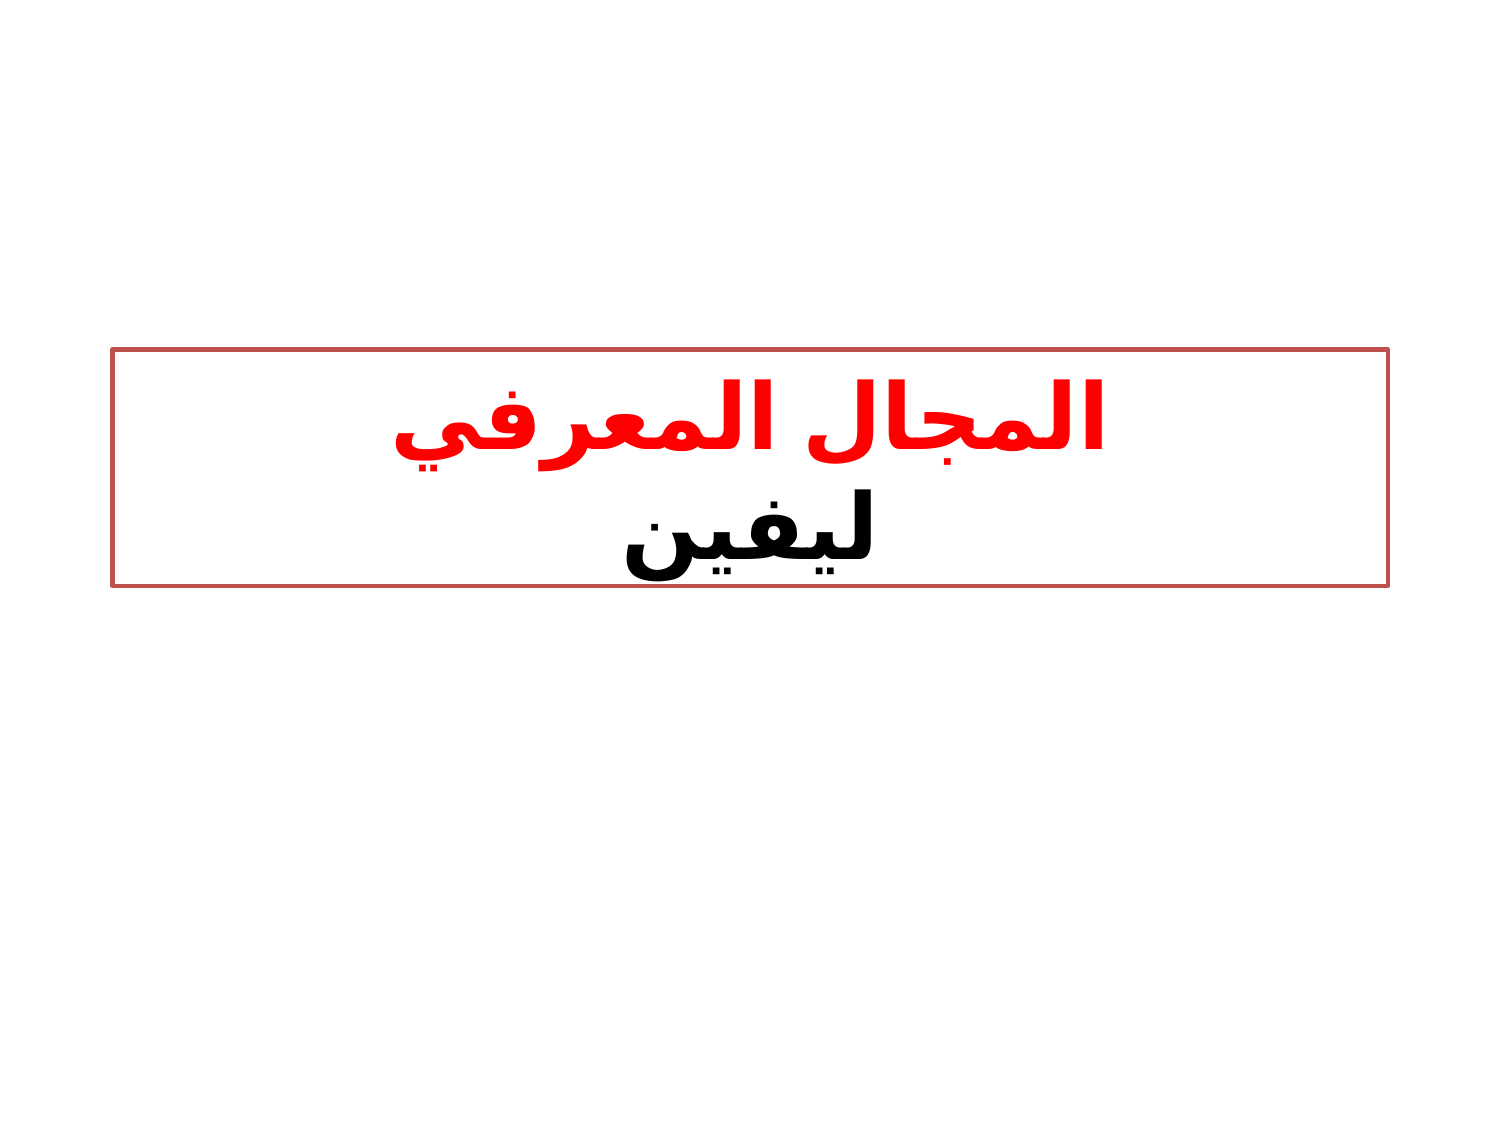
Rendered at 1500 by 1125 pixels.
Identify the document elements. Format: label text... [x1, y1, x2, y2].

title المجال المعرفي ليفين [110, 347, 1390, 588]
